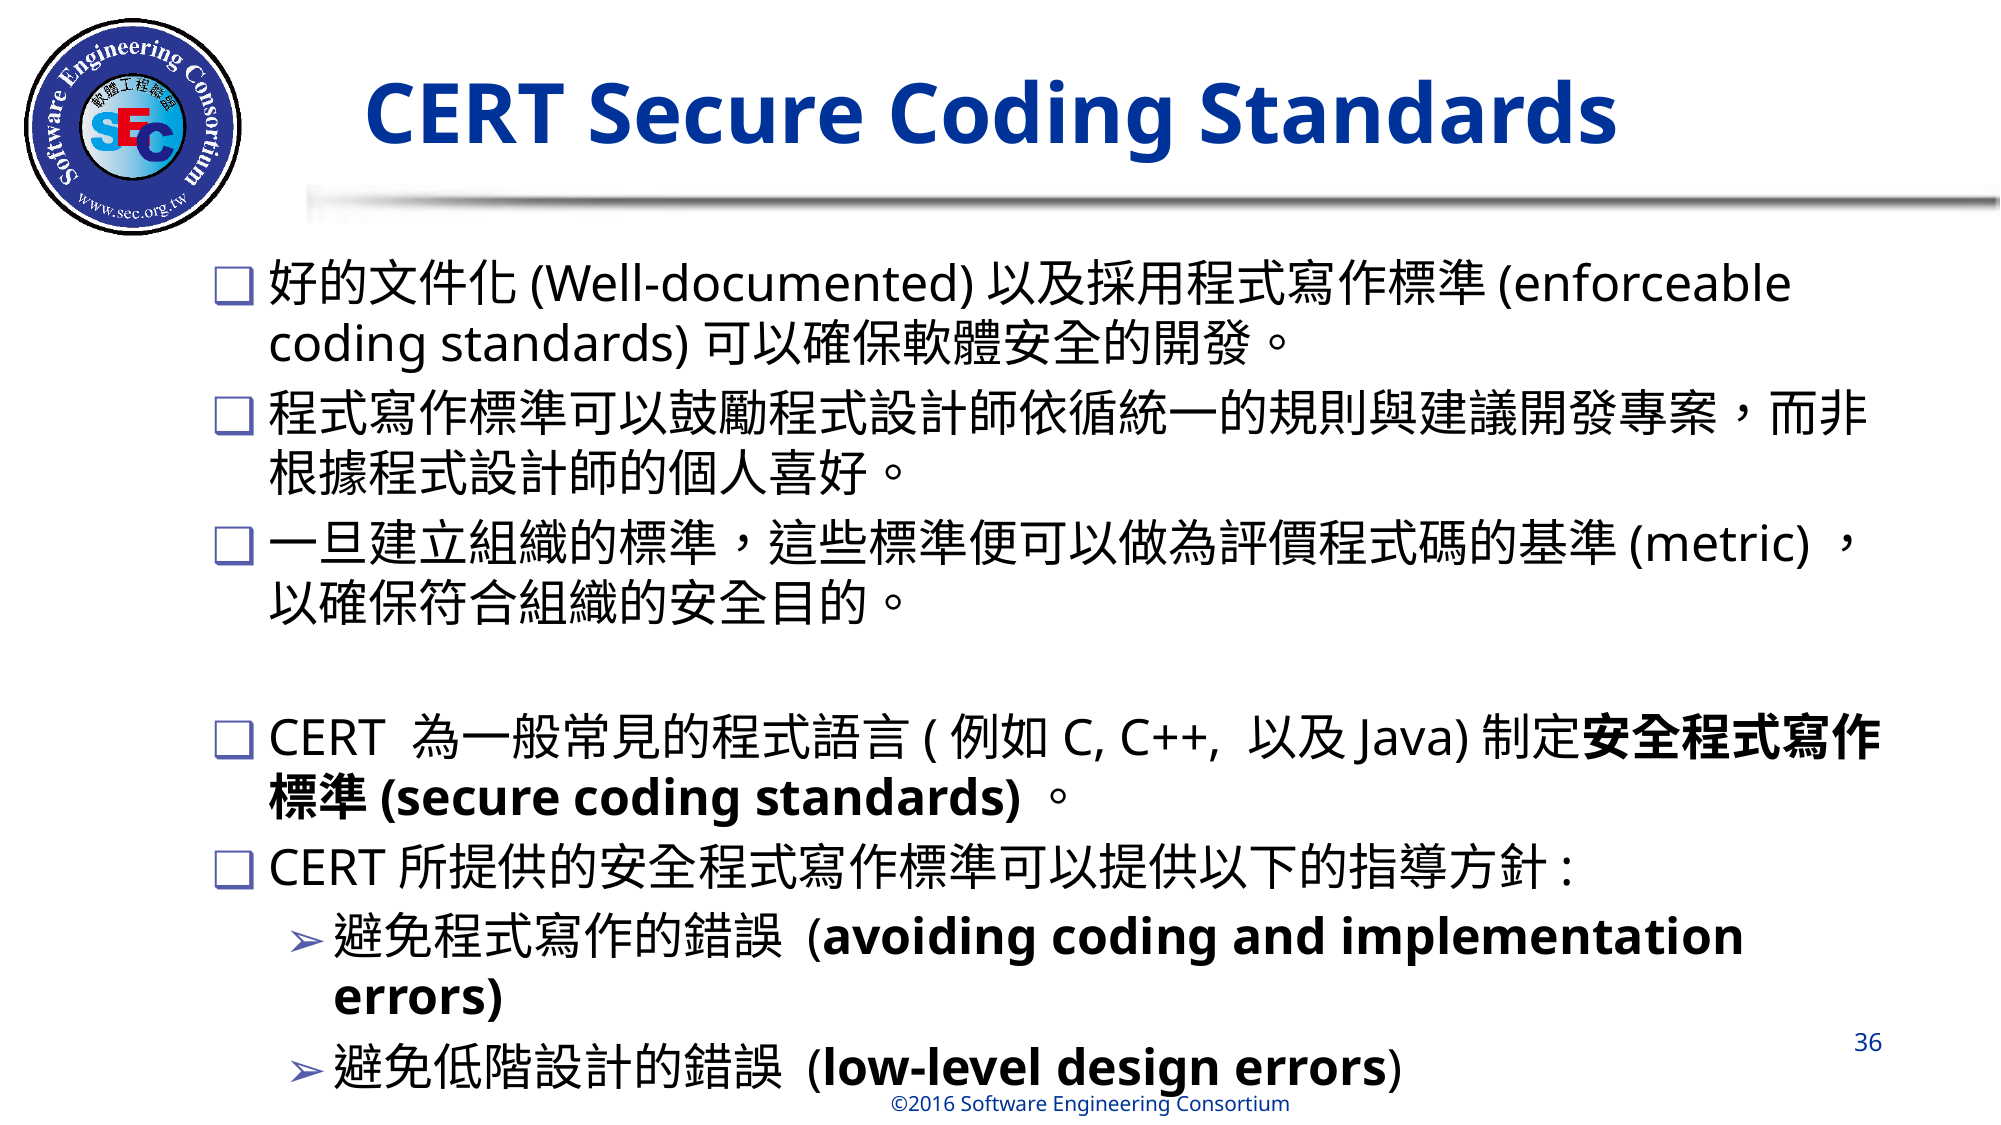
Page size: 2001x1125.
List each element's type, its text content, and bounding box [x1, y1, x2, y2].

picture [0, 0, 265, 259]
picture [306, 184, 2000, 223]
title CERT Secure Coding Standards [348, 42, 2000, 179]
list 好的文件化(Well-documented)以及採用程式寫作標準(enforceable coding standards)可以確保軟體安全的開發。 程式寫作標準可以鼓勵程式設計師依循統一的規則與建議開發專案，而非根據程式設計師的個人喜好。 一旦建立組織的標準，這些標準便可以做為評價程式碼的基準(metric)，以確保符合組織的安全目的。 CERT 為一般常見的程式語言(例如C, C++, 以及Java)制定安全程式寫作標準(secure coding standards)。 CERT所提供的安全程式寫作標準可以提供以下的指導方針: 避免程式寫作的錯誤 (avoiding coding and implementation errors) 避免低階設計的錯誤 (low-level design errors) [196, 243, 1898, 1083]
slide_number ‹#› [1481, 1019, 1898, 1094]
